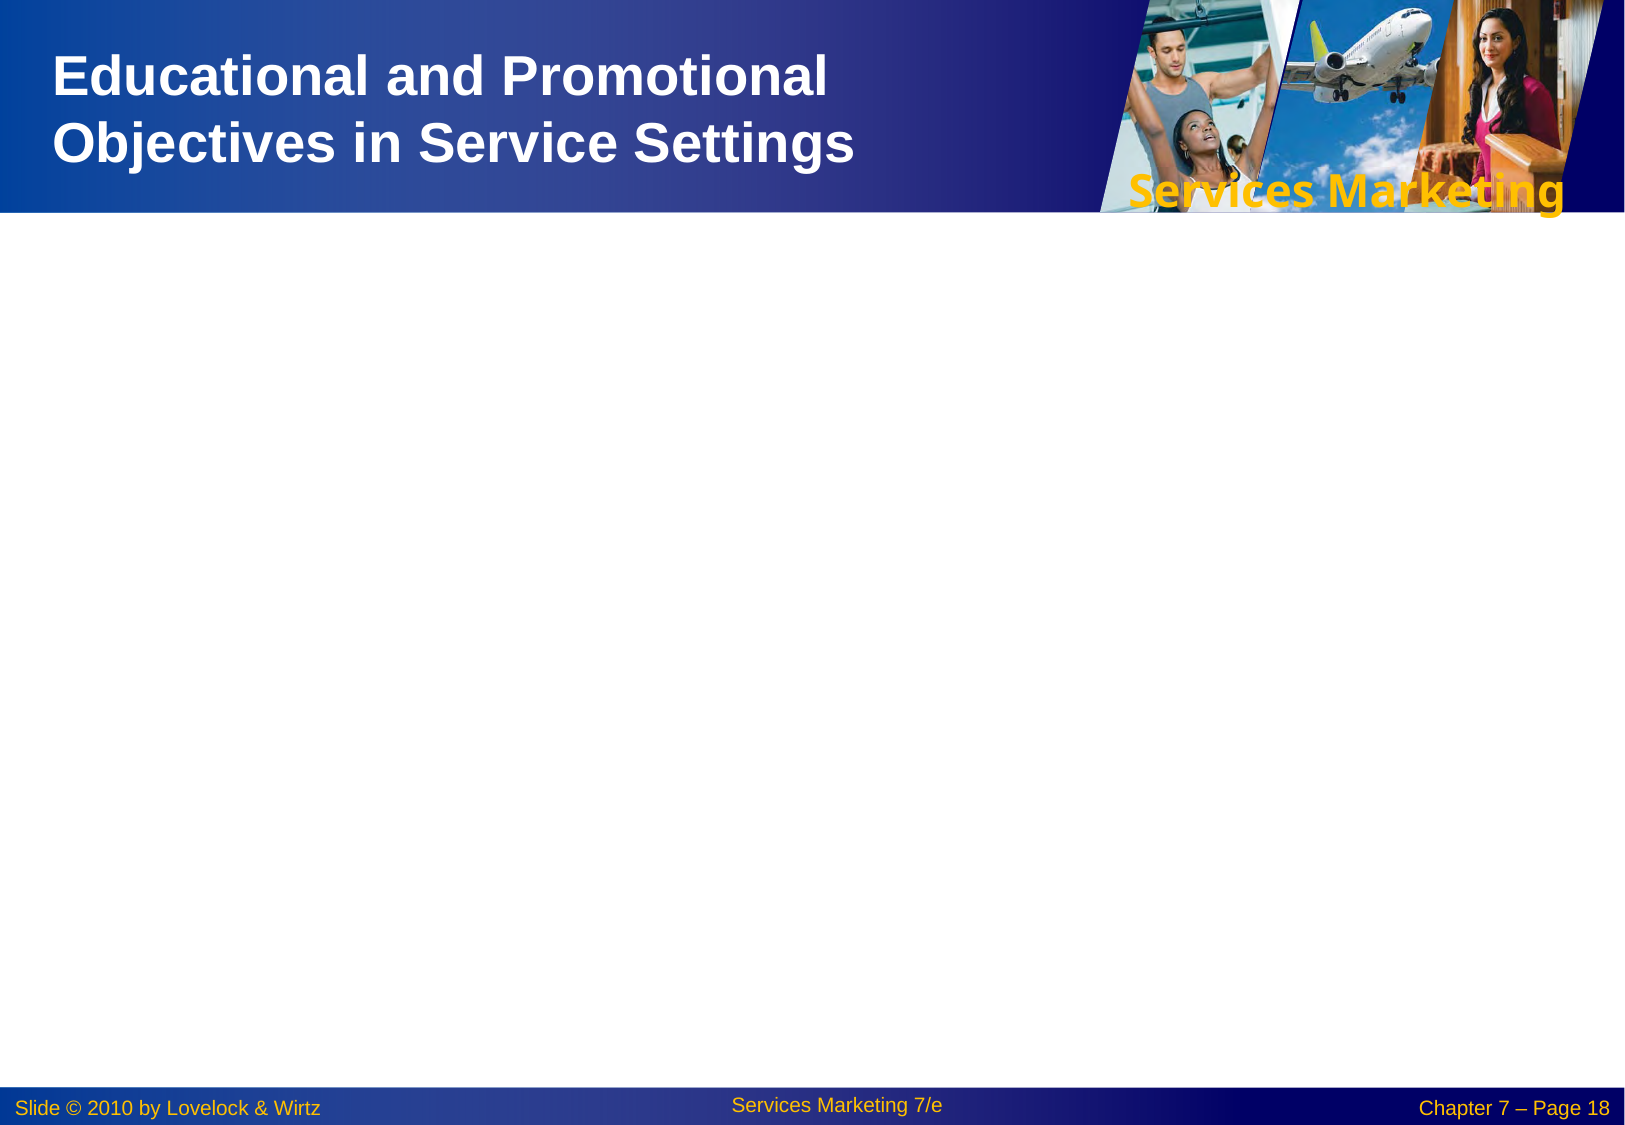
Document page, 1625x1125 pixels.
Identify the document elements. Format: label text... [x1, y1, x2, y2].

title Educational and Promotional Objectives in Service Settings [36, 37, 1088, 176]
picture [1162, 186, 1172, 192]
picture [1546, 187, 1556, 202]
picture [1100, 0, 1604, 213]
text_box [24, 224, 1600, 1125]
